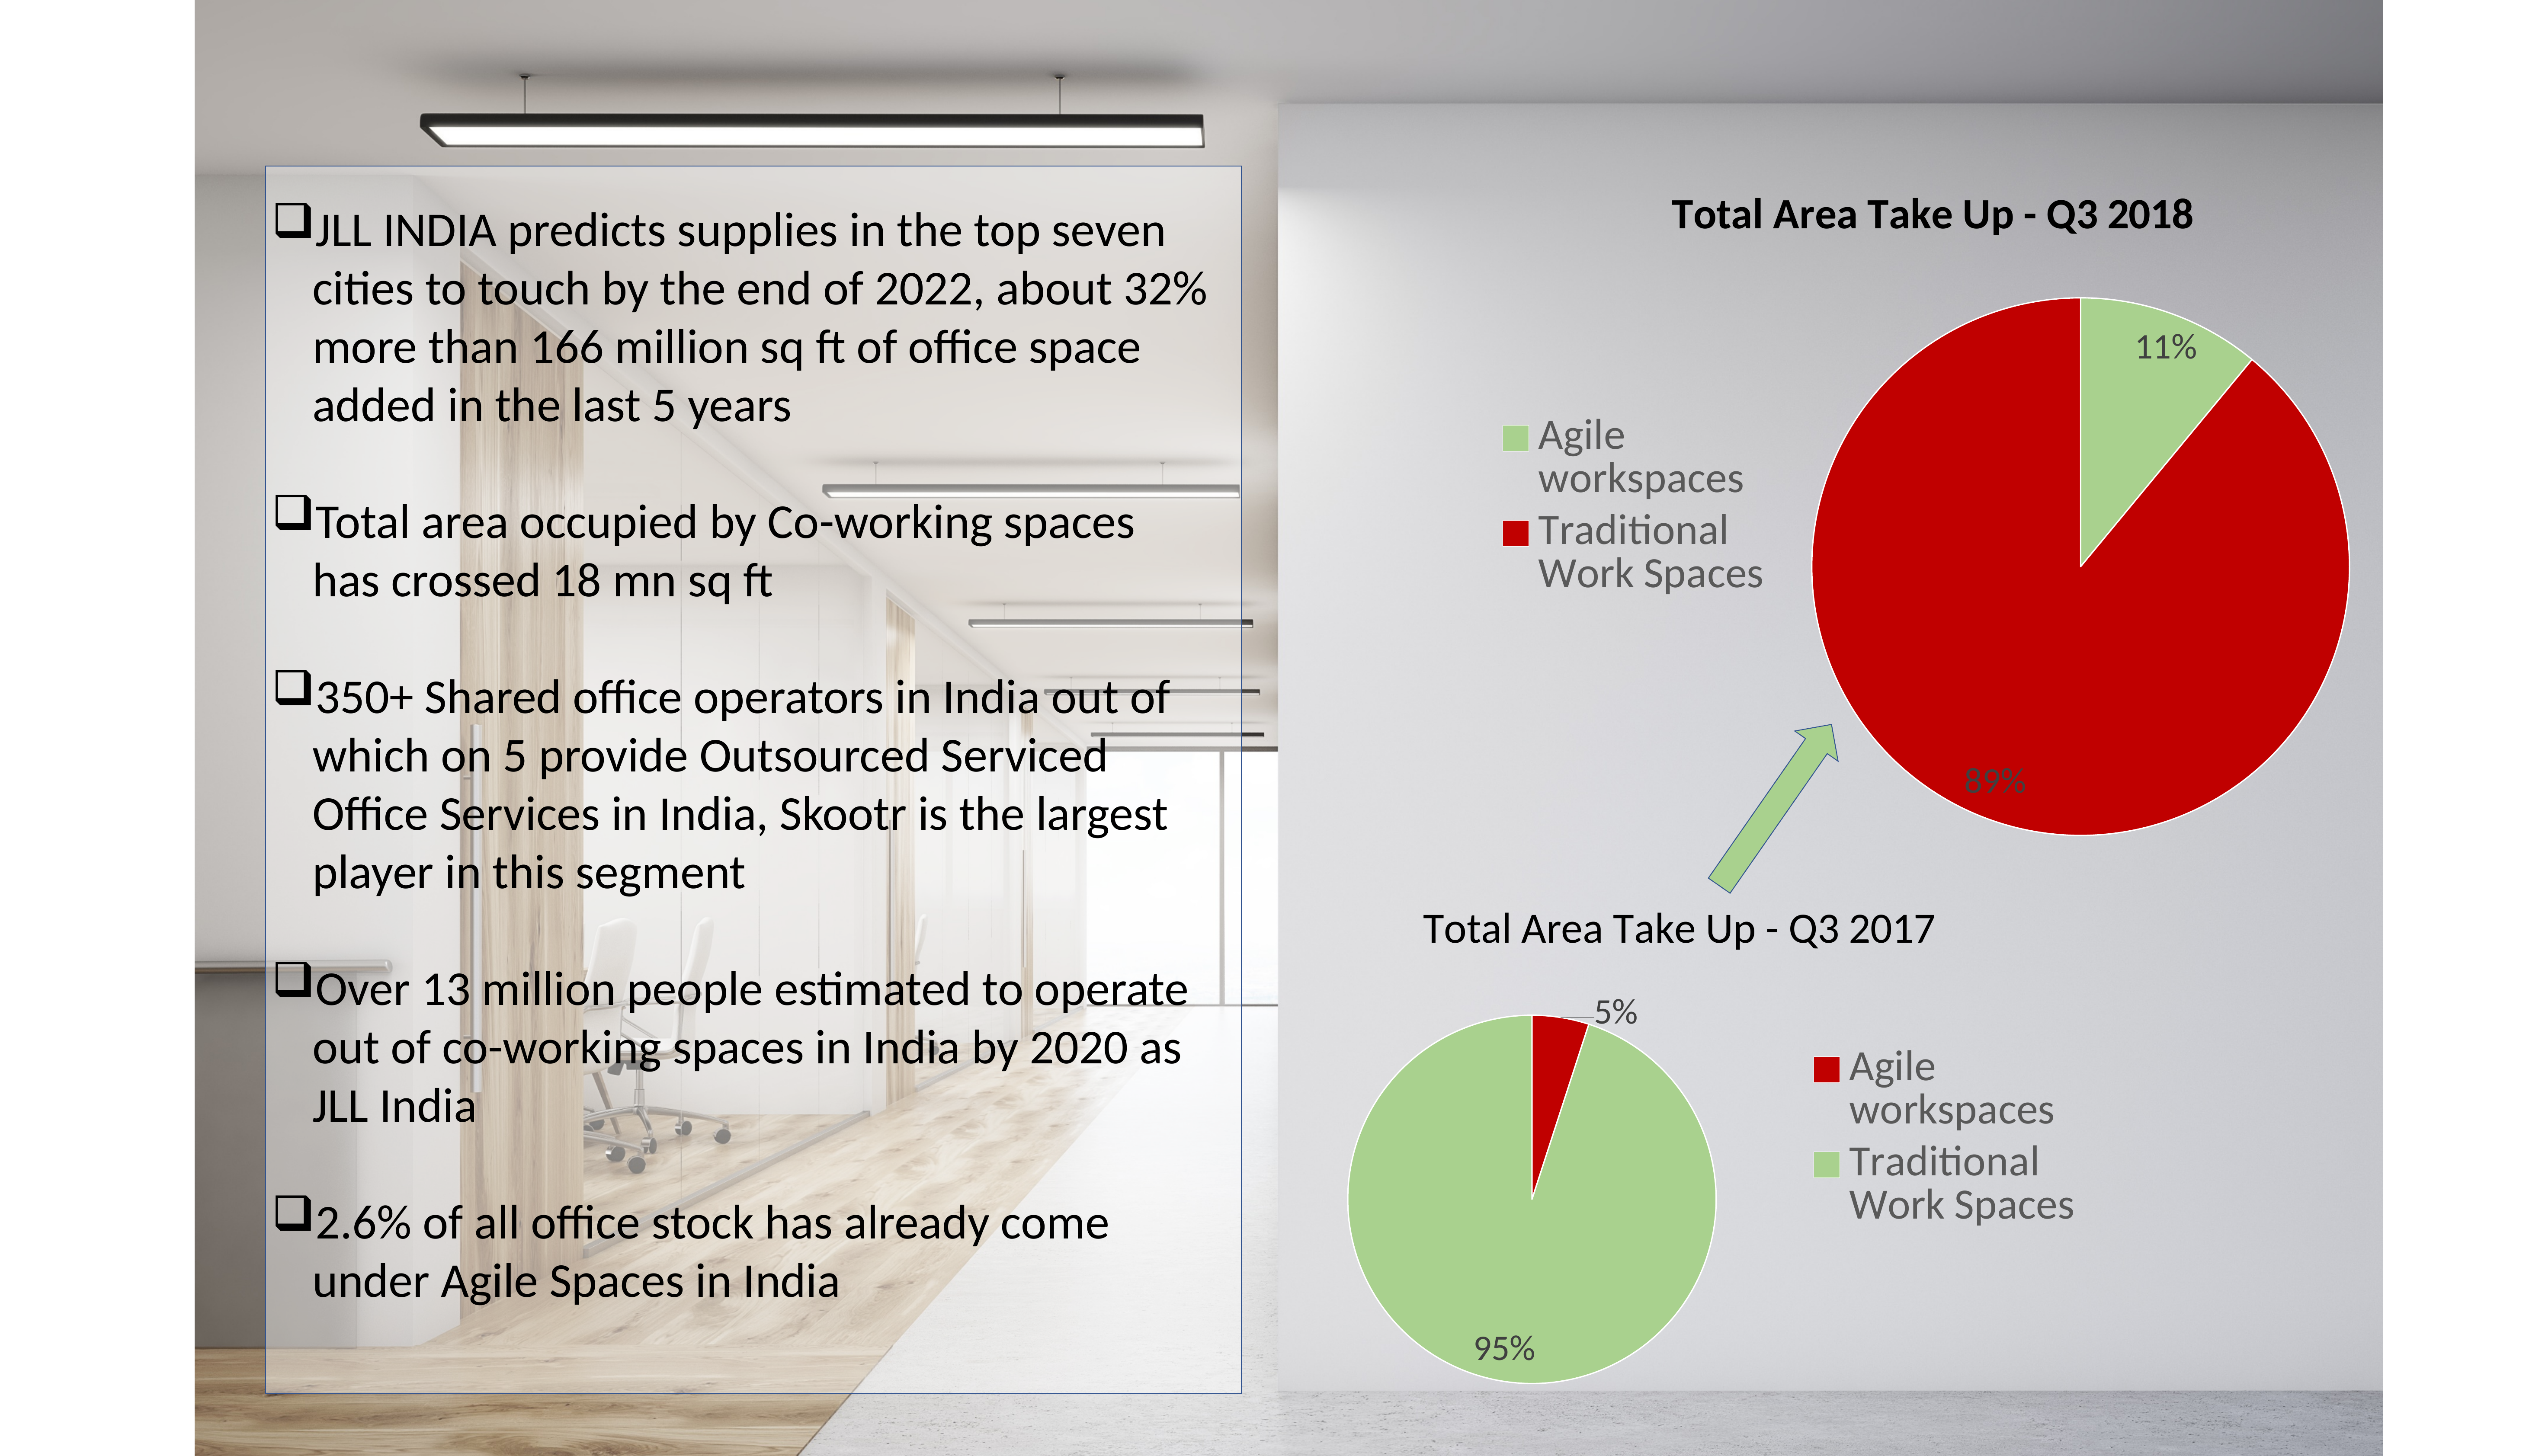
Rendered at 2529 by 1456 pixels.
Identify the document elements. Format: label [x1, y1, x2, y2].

chart [1264, 883, 2095, 1394]
picture [194, 0, 2383, 1456]
chart [1483, 166, 2383, 849]
